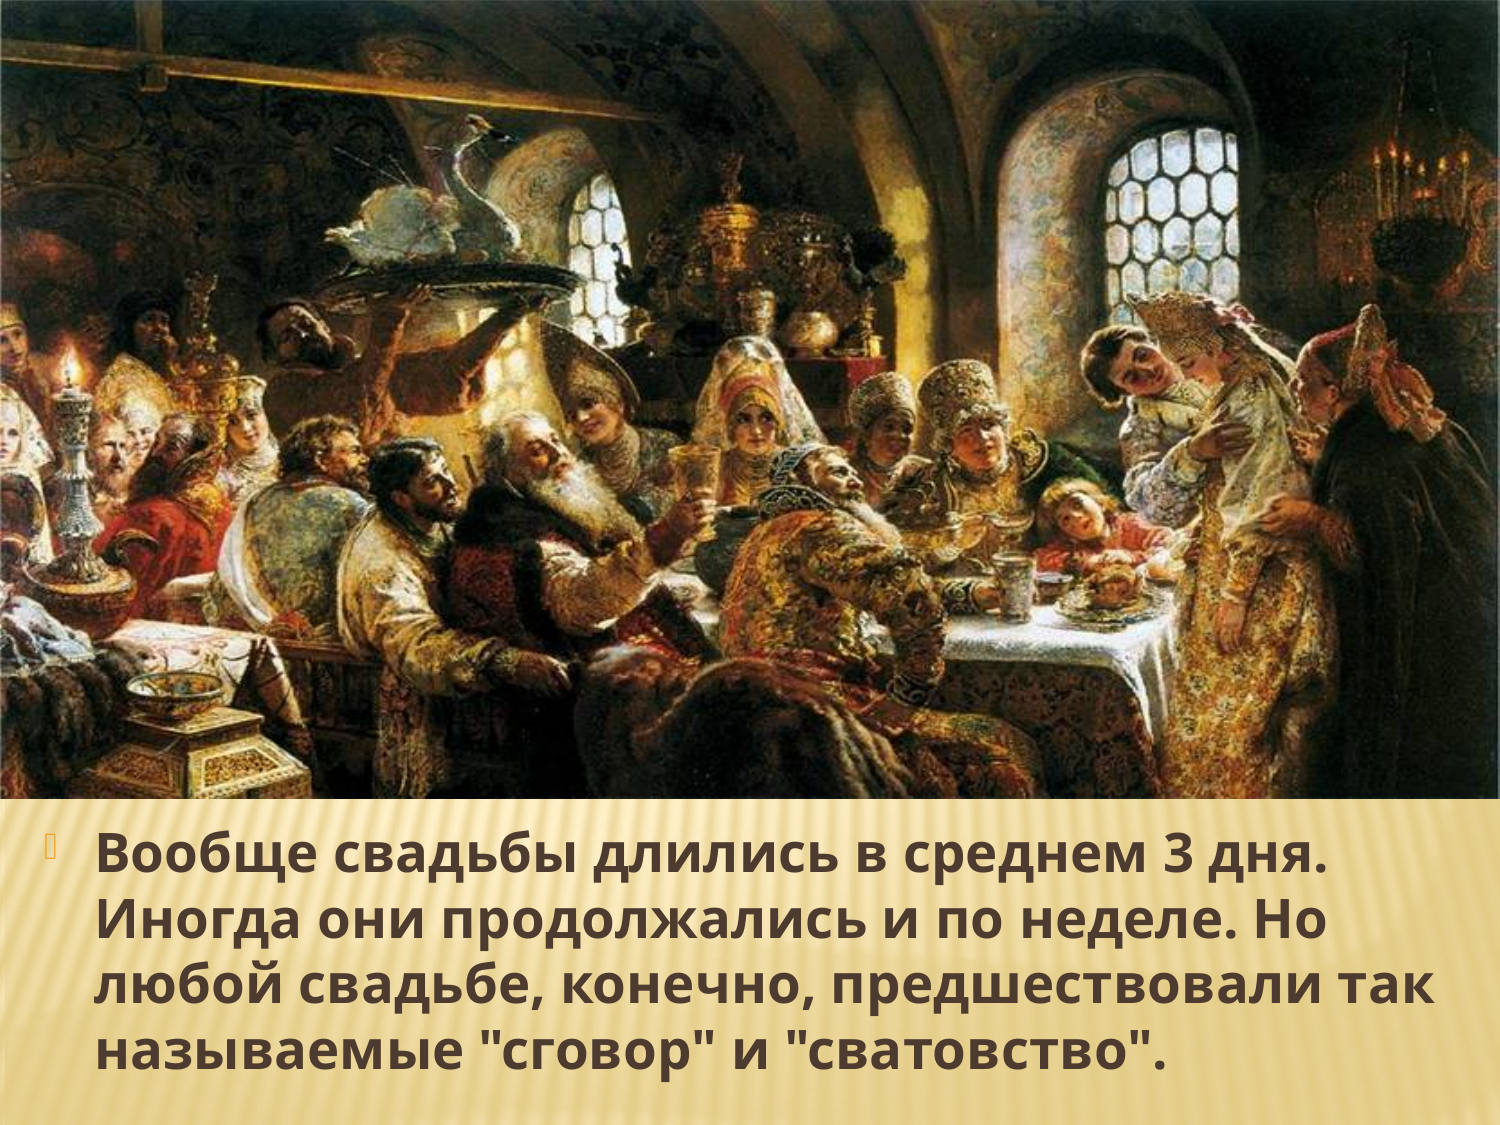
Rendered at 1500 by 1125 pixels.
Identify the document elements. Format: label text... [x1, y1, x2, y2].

picture [0, 0, 1500, 799]
list Вообще свадьбы длились в среднем 3 дня. Иногда они продолжались и по неделе. Но любой свадьбе, конечно, предшествовали так называемые "сговор" и "сватовство". [29, 817, 1475, 1094]
